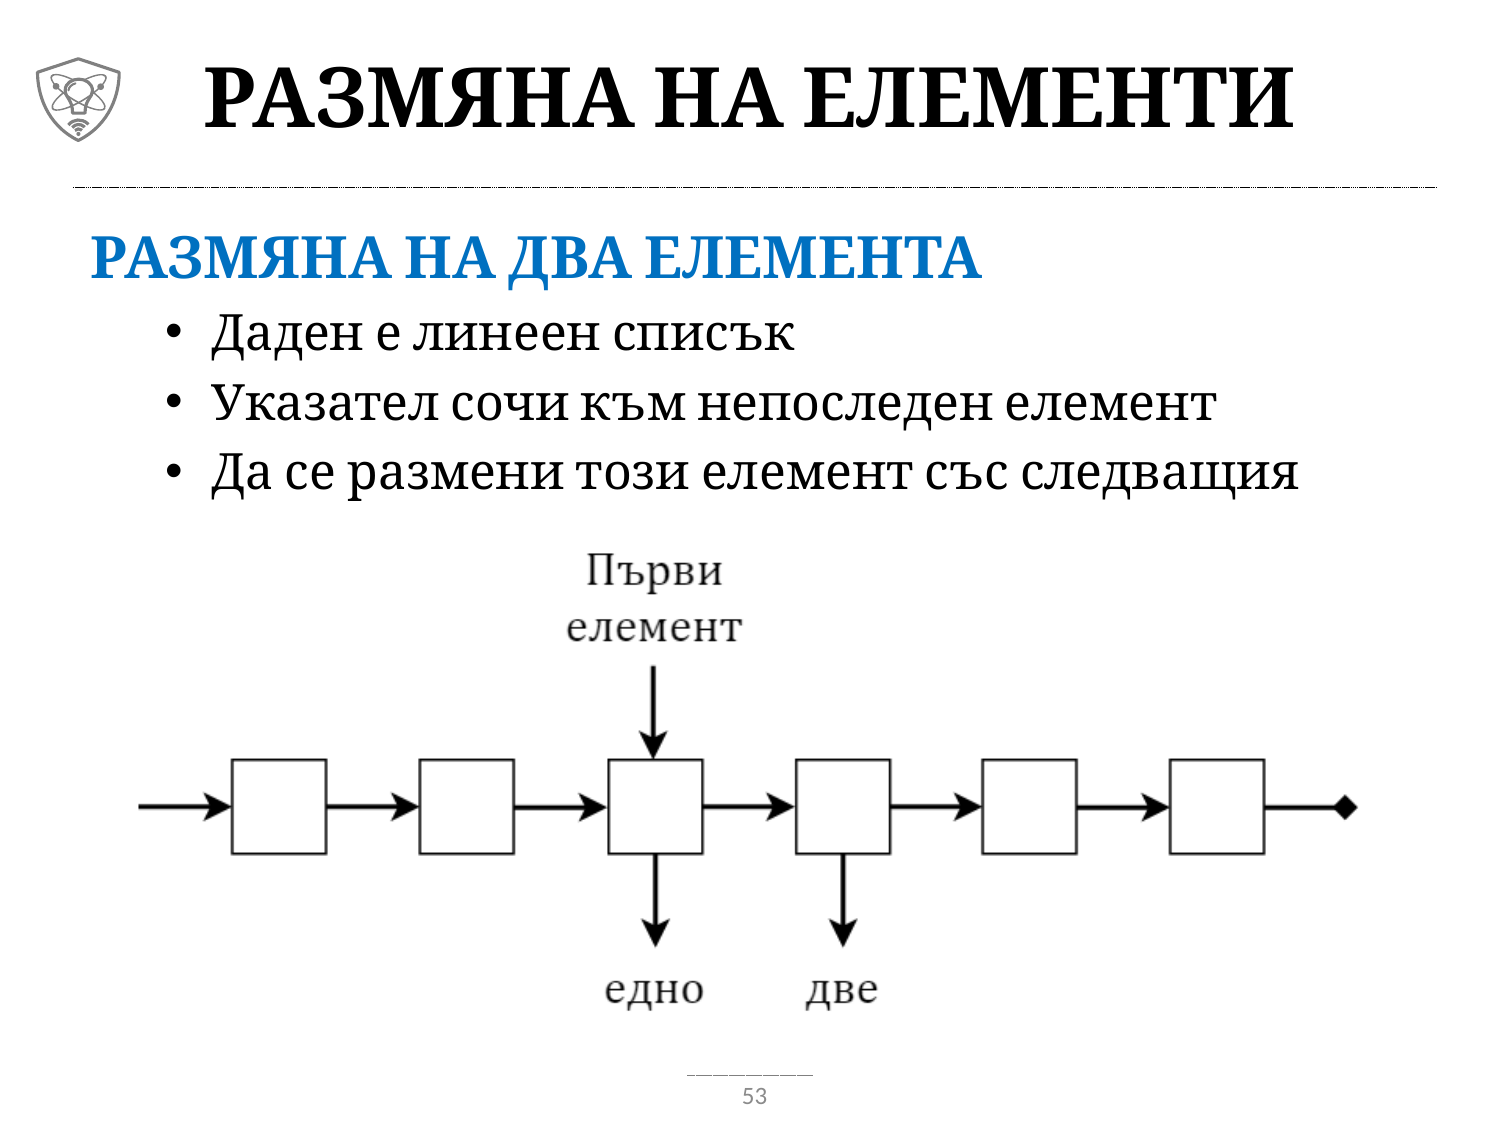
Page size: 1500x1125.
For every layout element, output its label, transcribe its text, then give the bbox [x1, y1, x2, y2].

title Размяна на елементи [0, 0, 1500, 188]
list Размяна на два елемента Даден е линеен списък Указател сочи към непоследен елемент Да се размени този елемент със следващия [75, 212, 1450, 1063]
slide_number 53 [579, 1065, 930, 1125]
picture [120, 524, 1380, 1023]
